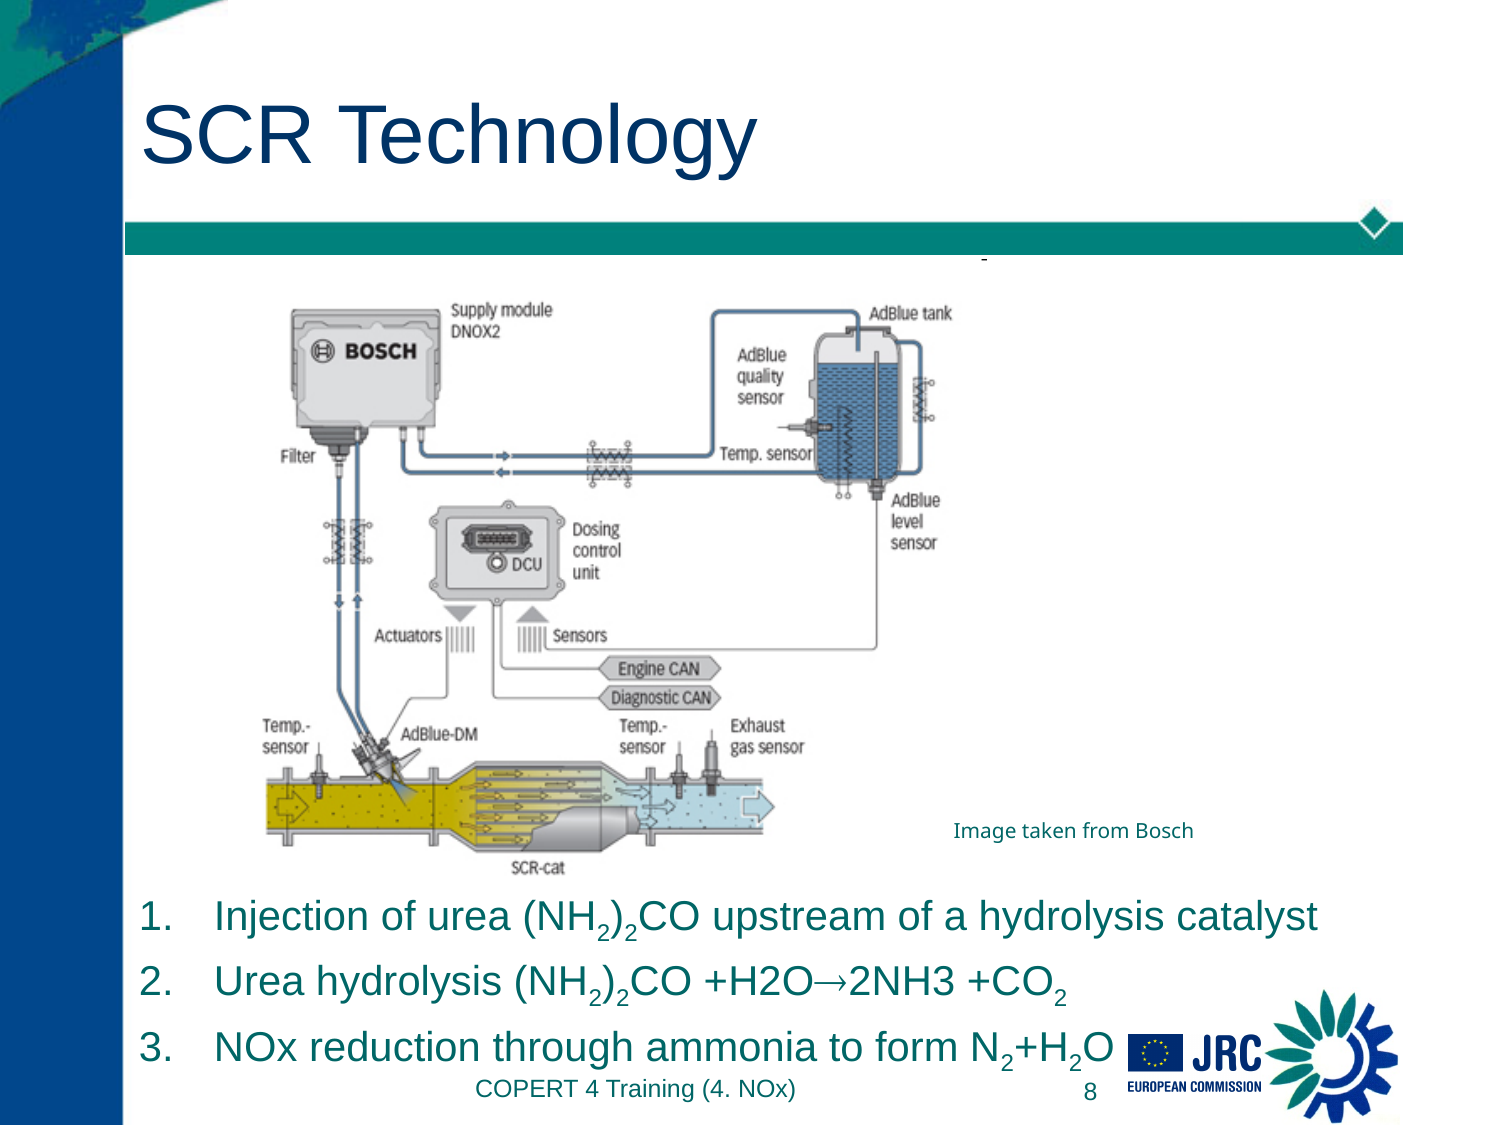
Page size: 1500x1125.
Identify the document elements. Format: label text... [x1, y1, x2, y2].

slide_number 8 [987, 1071, 1113, 1113]
picture [0, 0, 1403, 1125]
title SCR Technology [124, 33, 1401, 188]
picture [1128, 1071, 1261, 1092]
list Injection of urea (NH2)2CO upstream of a hydrolysis catalyst Urea hydrolysis (NH2)2CO +H2O2NH3 +CO2 NOx reduction through ammonia to form N2+H2O [123, 881, 1463, 1071]
picture [1262, 1071, 1400, 1125]
footer COPERT 4 Training (4. NOx) [324, 1071, 948, 1110]
text_box Image taken from Bosch [991, 810, 1341, 851]
